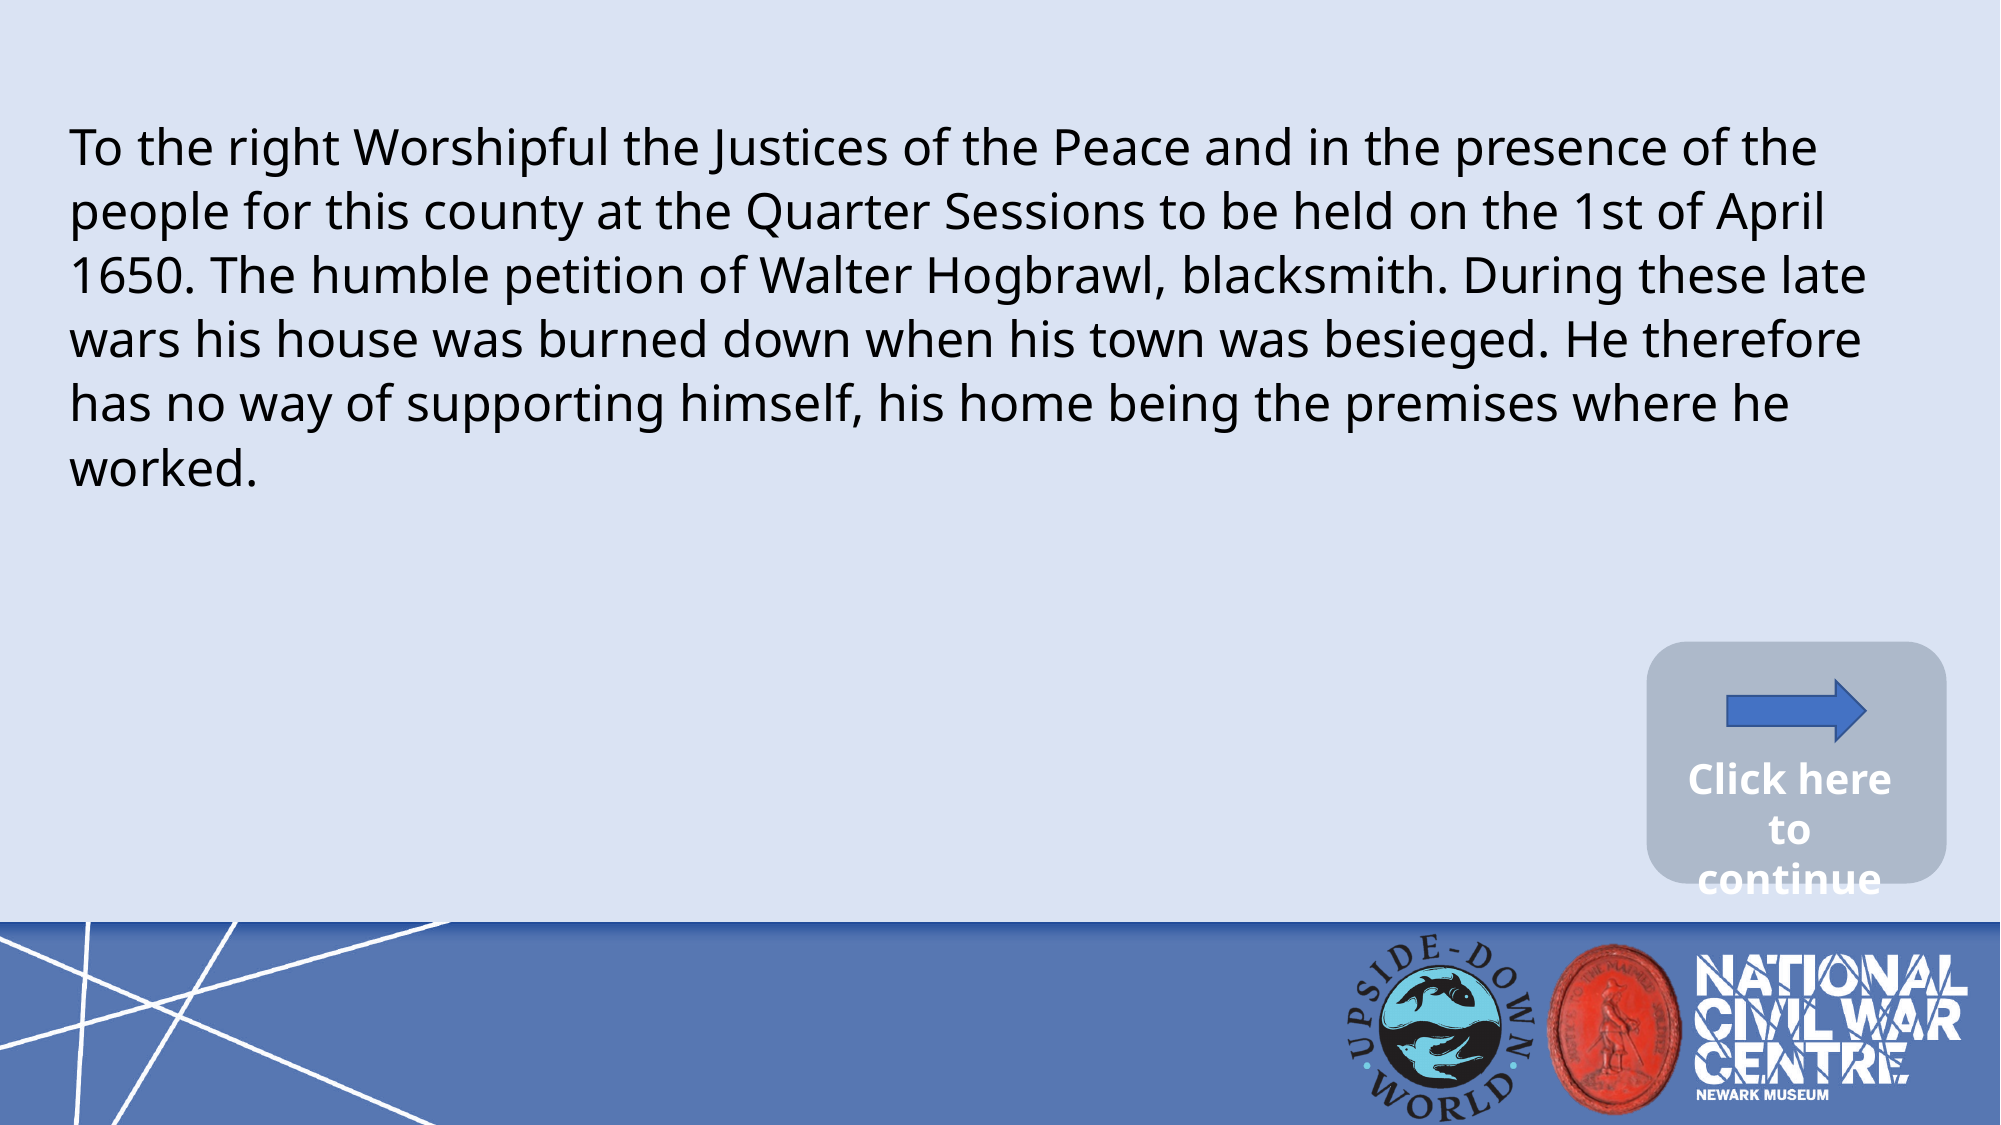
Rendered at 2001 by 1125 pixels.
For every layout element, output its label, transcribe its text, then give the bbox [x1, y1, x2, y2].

text_box [1622, 616, 1970, 901]
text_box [1646, 641, 1947, 884]
picture [0, 922, 2000, 1125]
text_box To the right Worshipful the Justices of the Peace and in the presence of the people for this county at the Quarter Sessions to be held on the 1st of April 1650. The humble petition of Walter Hogbrawl, blacksmith. During these late wars his house was burned down when his town was besieged. He therefore has no way of supporting himself, his home being the premises where he worked. [54, 38, 1969, 504]
